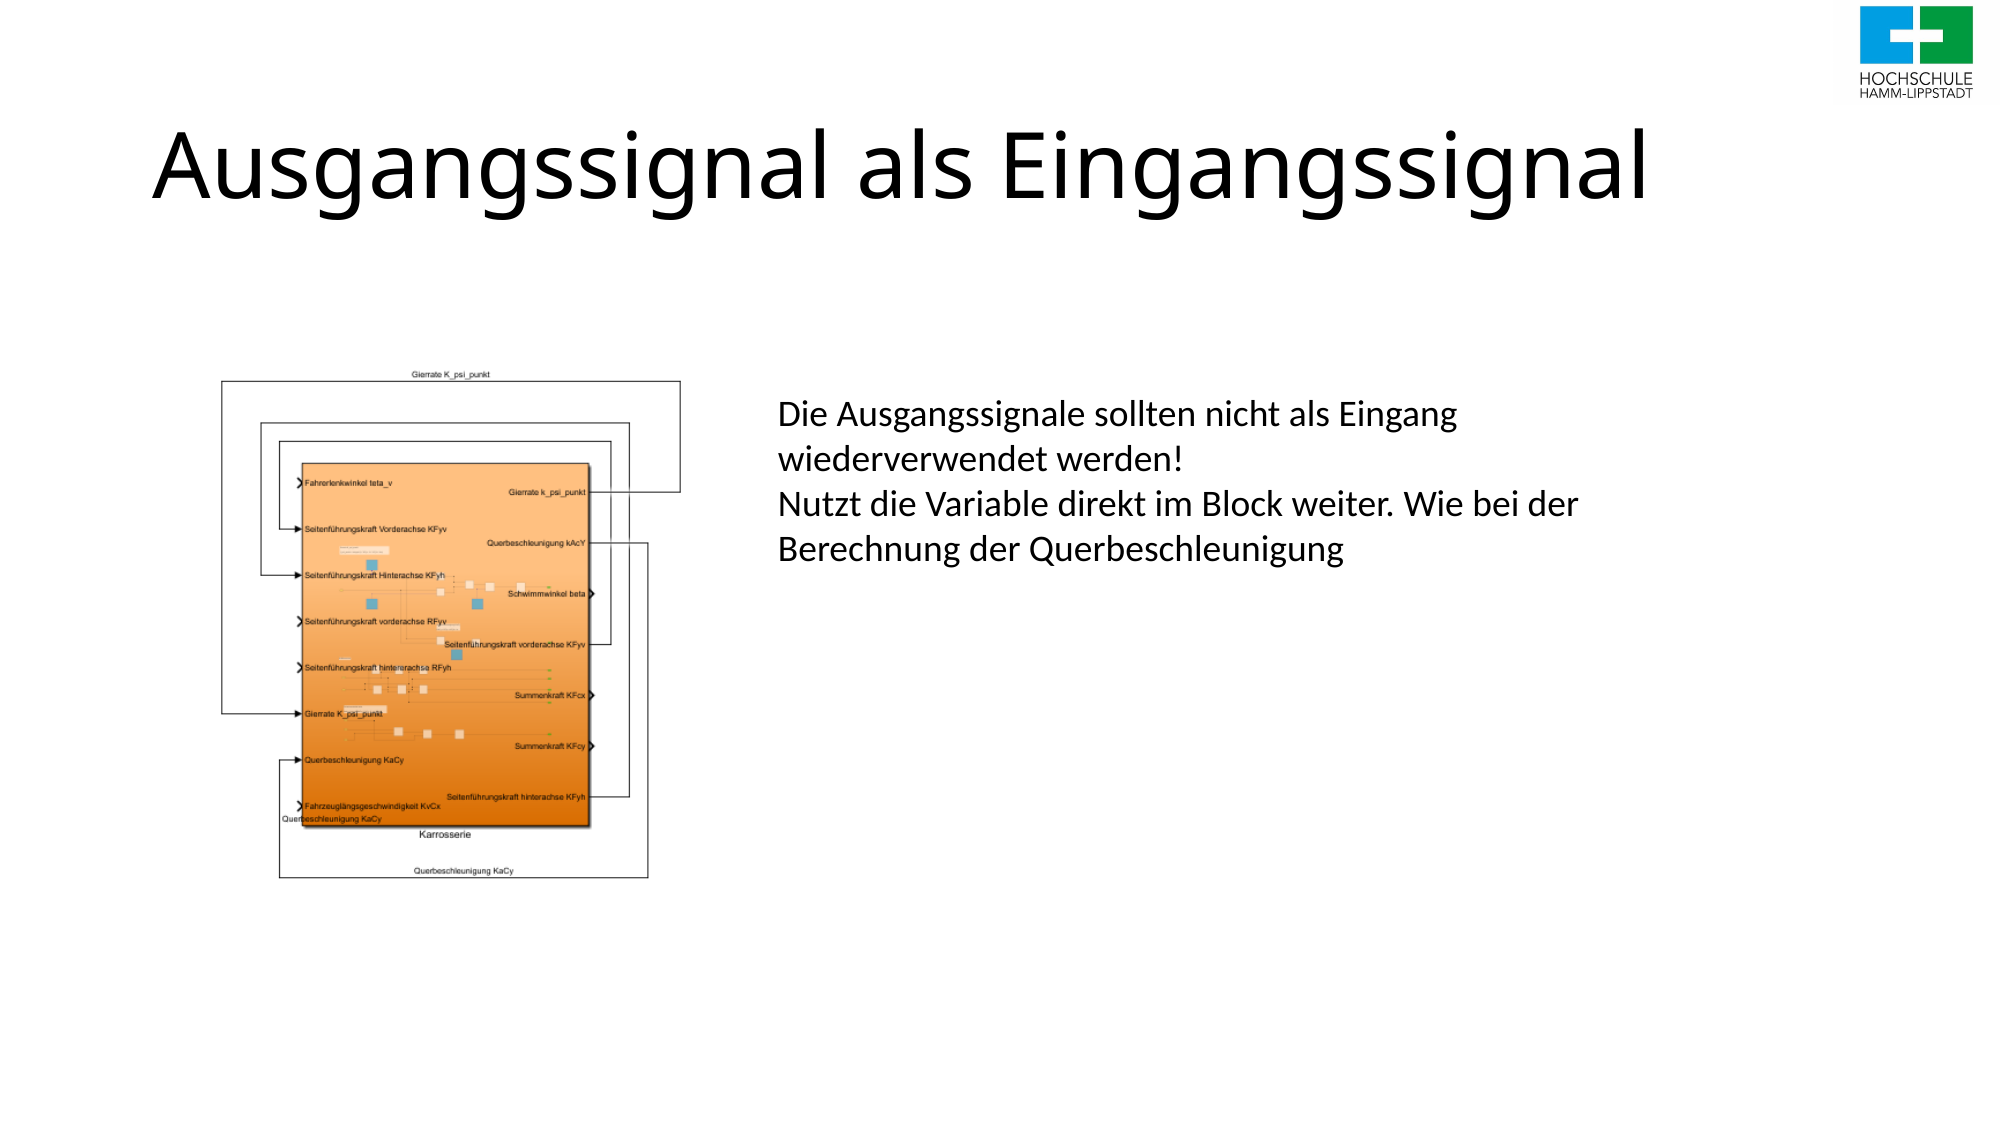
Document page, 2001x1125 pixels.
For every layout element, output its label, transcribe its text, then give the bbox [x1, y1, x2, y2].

title Ausgangssignal als Eingangssignal [137, 59, 1863, 278]
picture [1833, 0, 2000, 105]
picture [137, 277, 764, 973]
text_box Die Ausgangssignale sollten nicht als Eingang wiederverwendet werden! Nutzt die Variable direkt im Block weiter. Wie bei der Berechnung der Querbeschleunigung [764, 381, 1649, 622]
